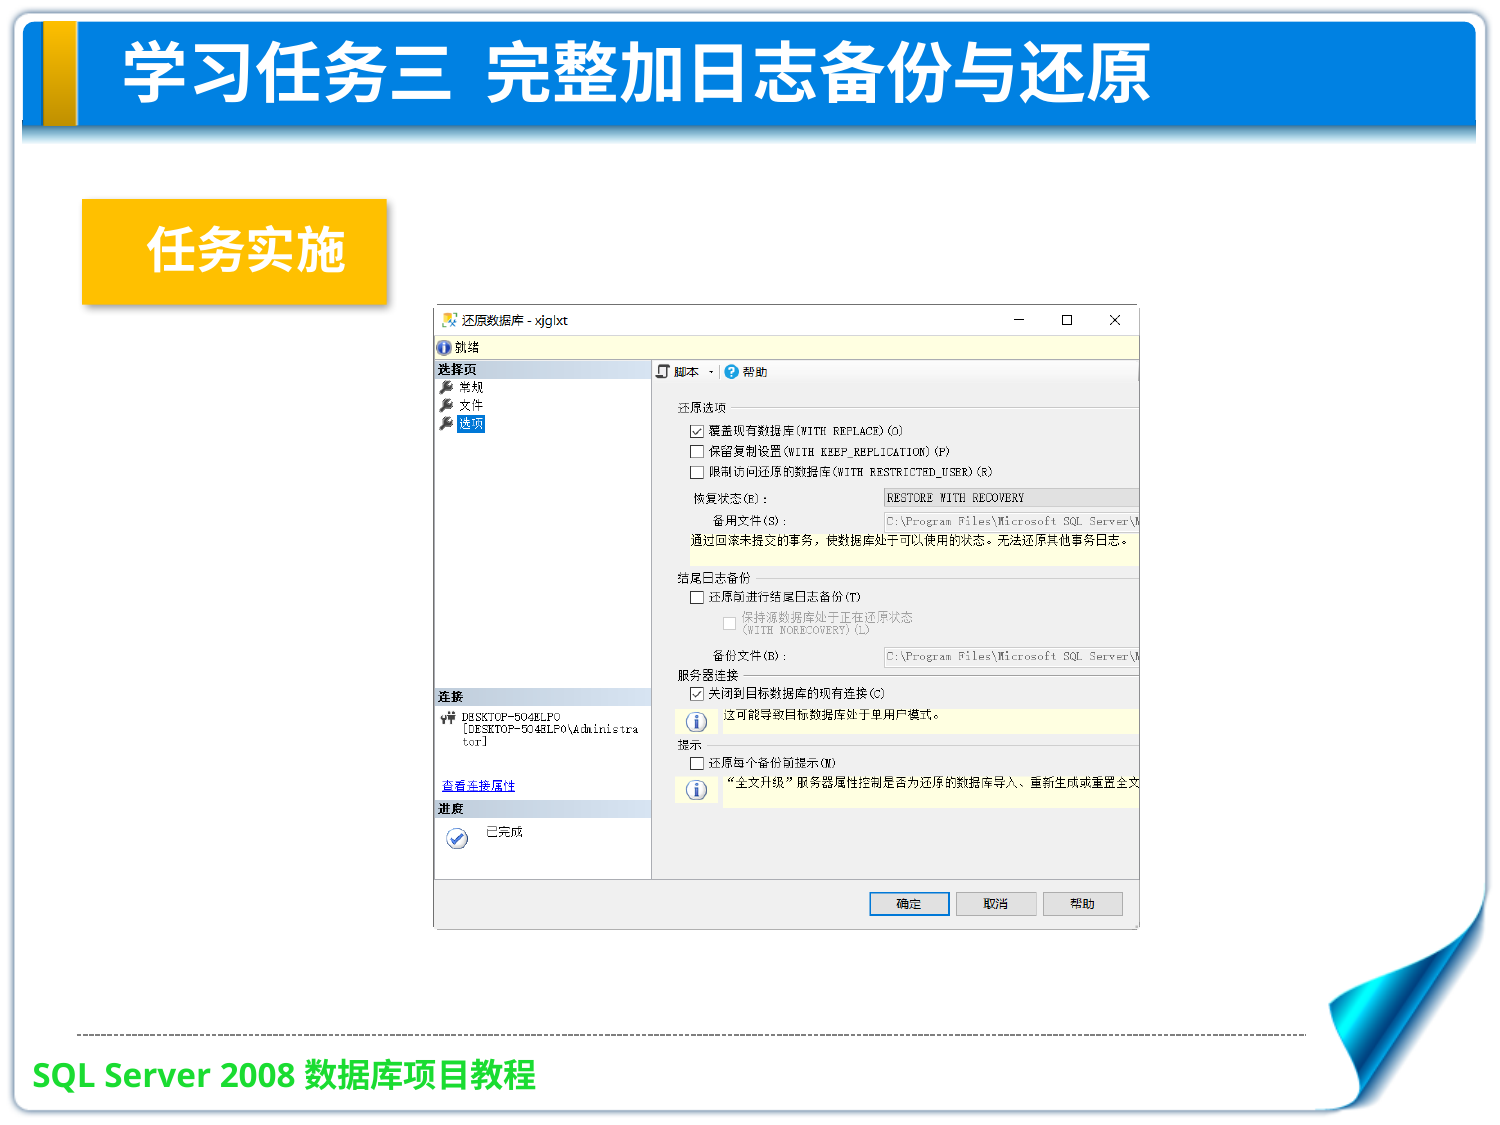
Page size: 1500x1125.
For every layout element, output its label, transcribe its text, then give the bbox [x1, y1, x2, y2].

text_box 学习任务三 完整加日志备份与还原 [107, 23, 1169, 199]
text_box [81, 198, 388, 305]
text_box 任务实施 [128, 210, 364, 286]
picture [0, 0, 1500, 1125]
